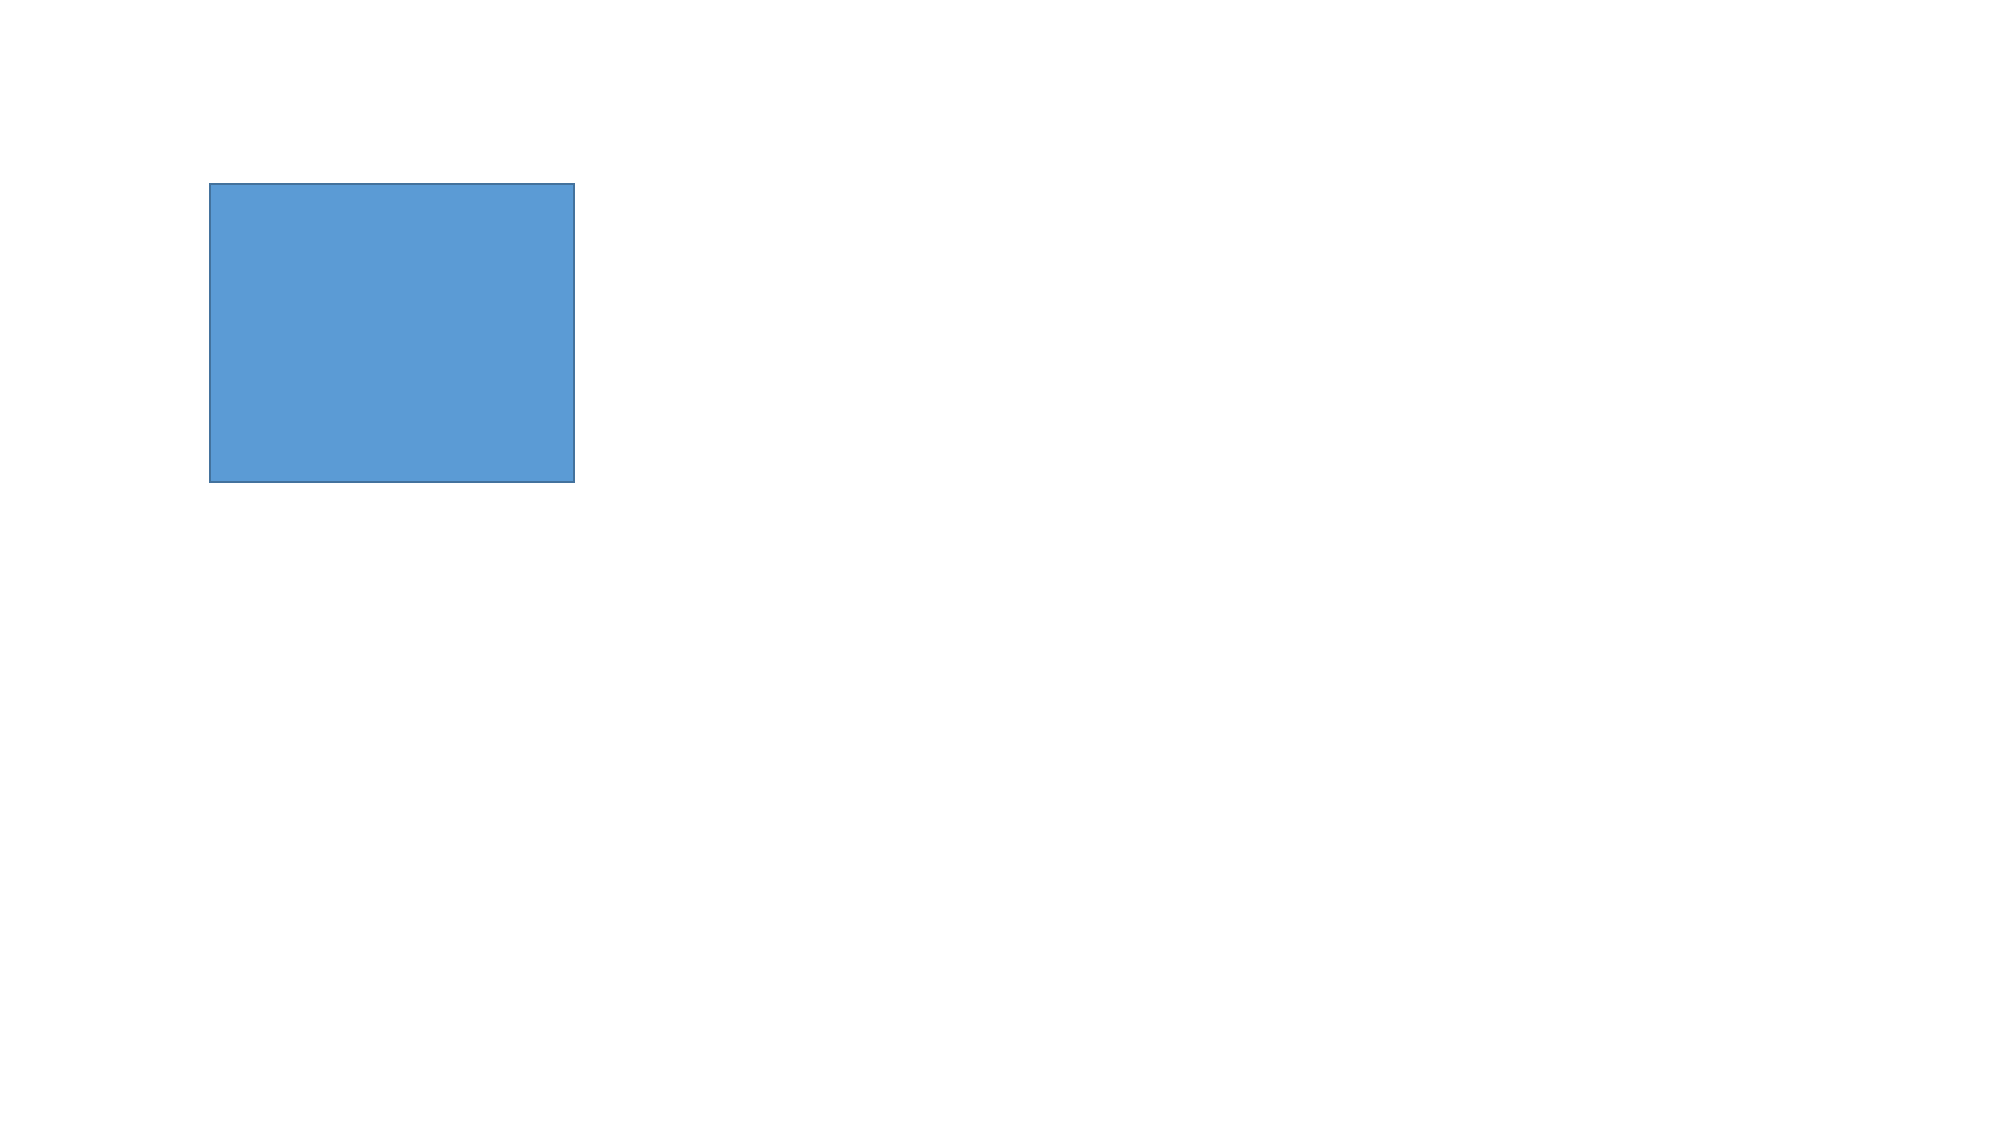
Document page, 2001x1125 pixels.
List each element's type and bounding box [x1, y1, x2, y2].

text_box [209, 183, 575, 483]
